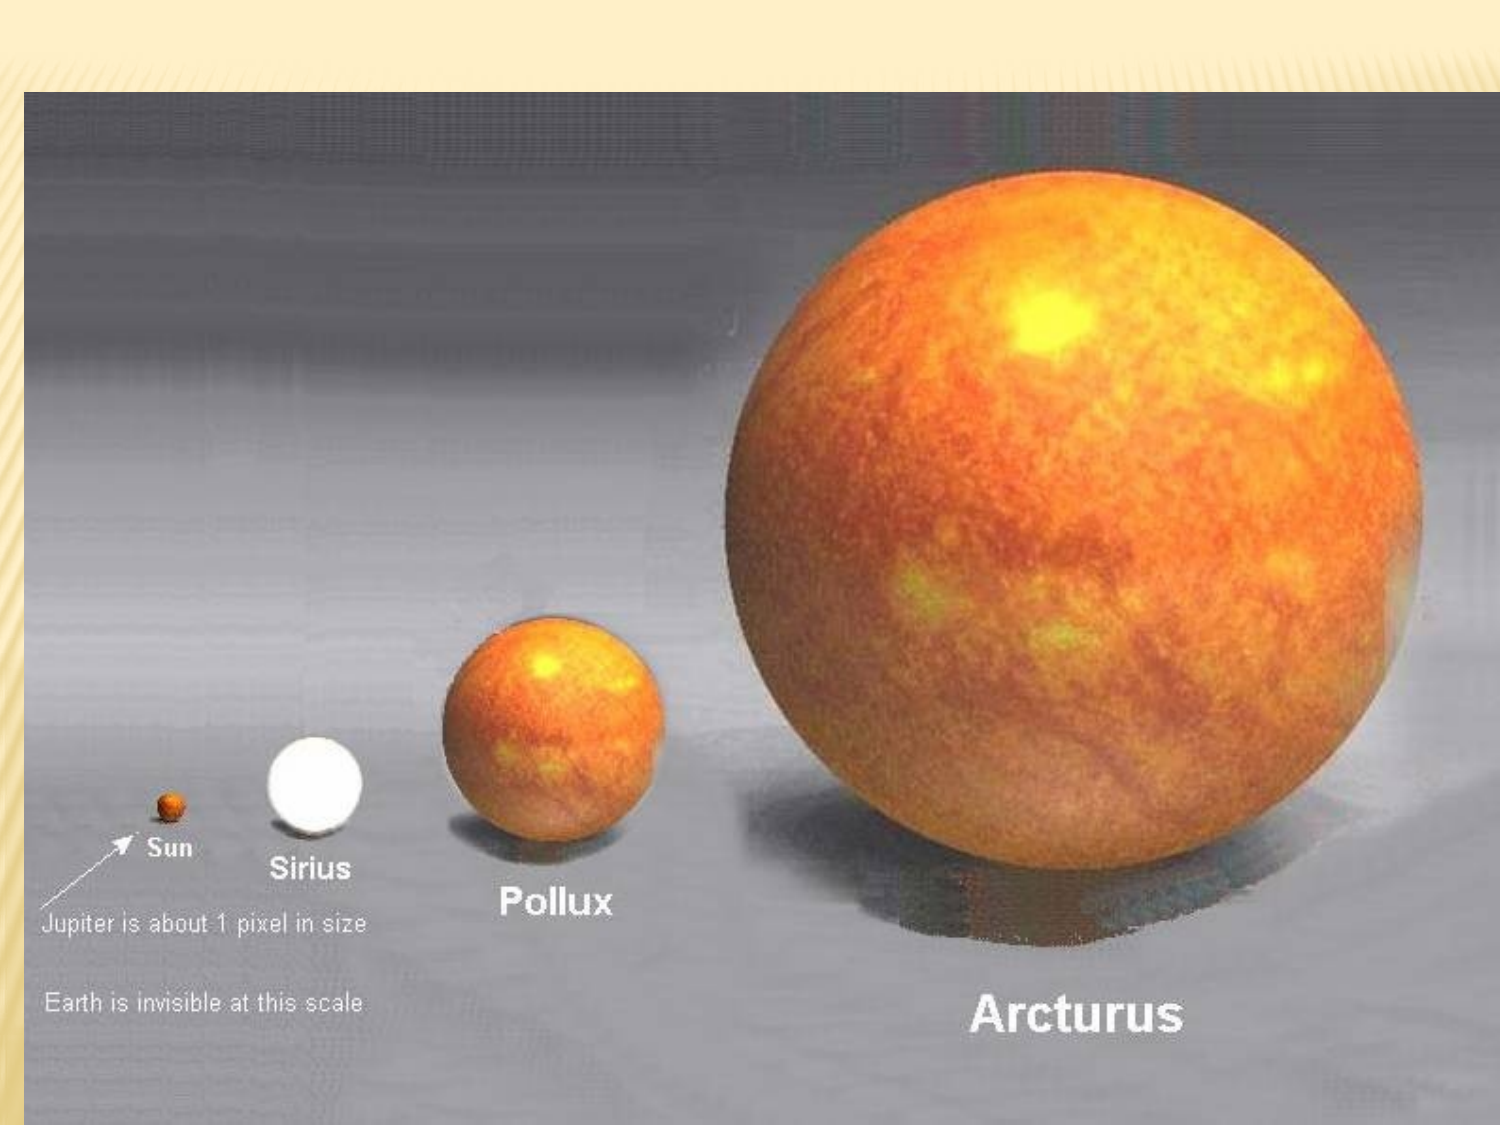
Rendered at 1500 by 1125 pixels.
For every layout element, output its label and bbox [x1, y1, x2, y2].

list [24, 92, 1500, 1125]
